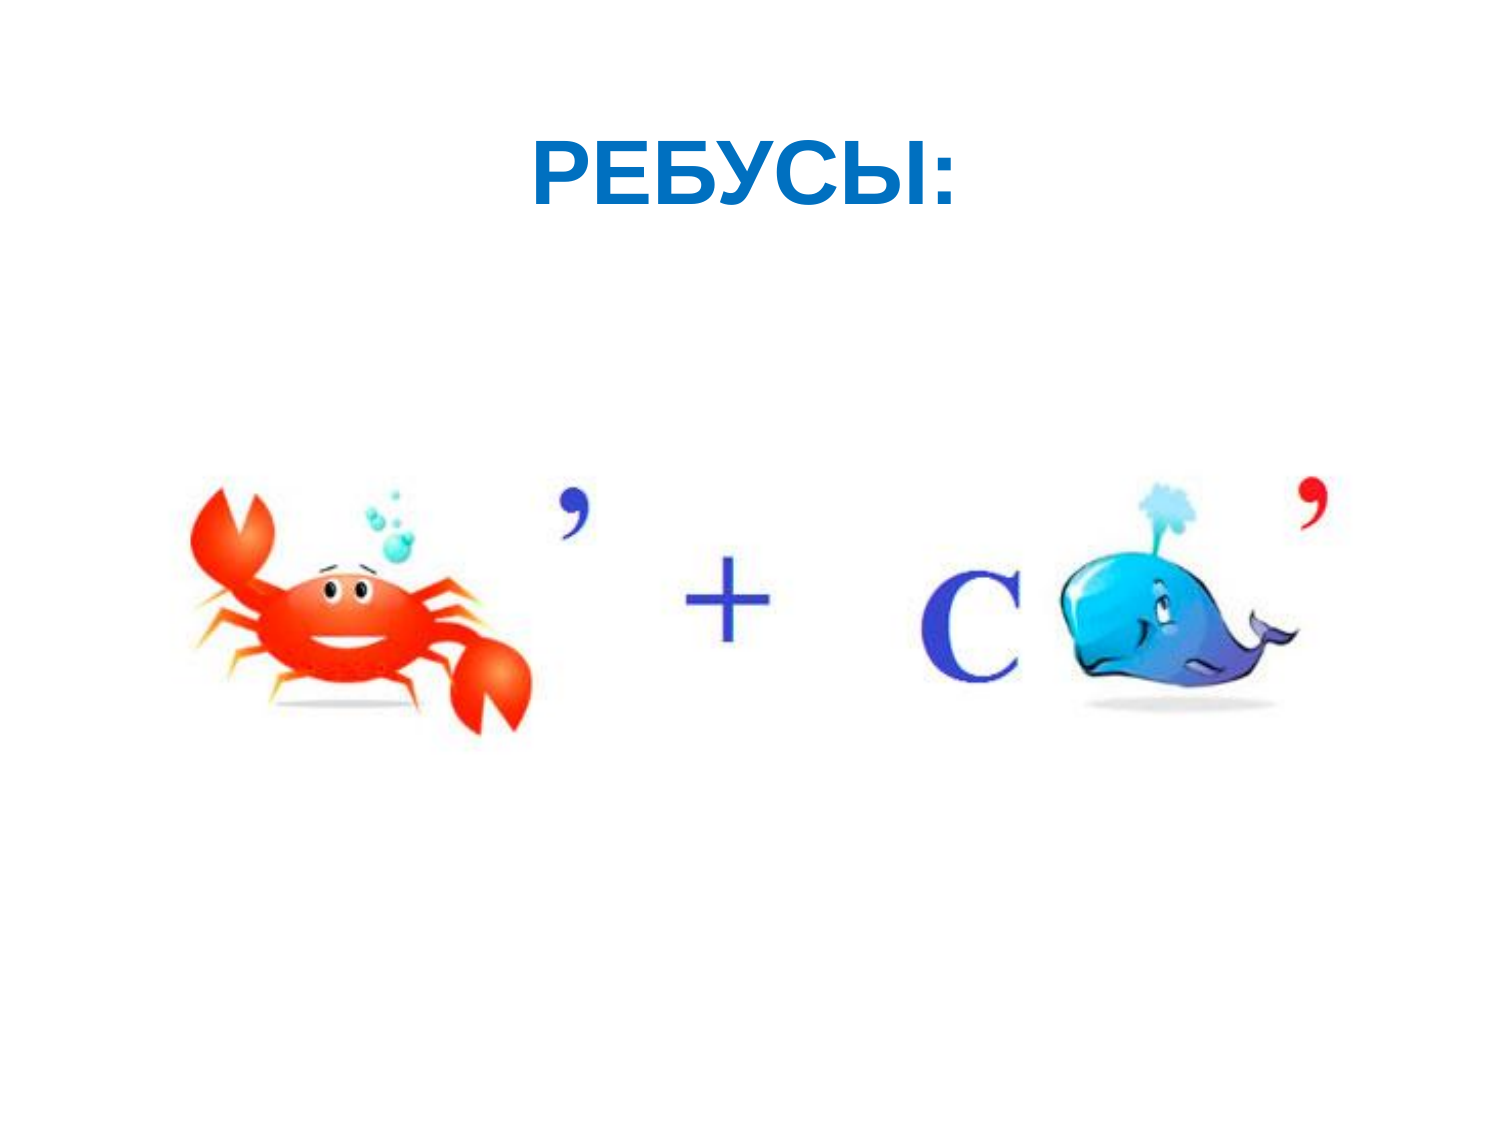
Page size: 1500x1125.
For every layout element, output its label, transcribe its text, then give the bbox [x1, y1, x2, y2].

text_box РЕБУСЫ: [515, 105, 985, 231]
picture [105, 374, 1416, 782]
